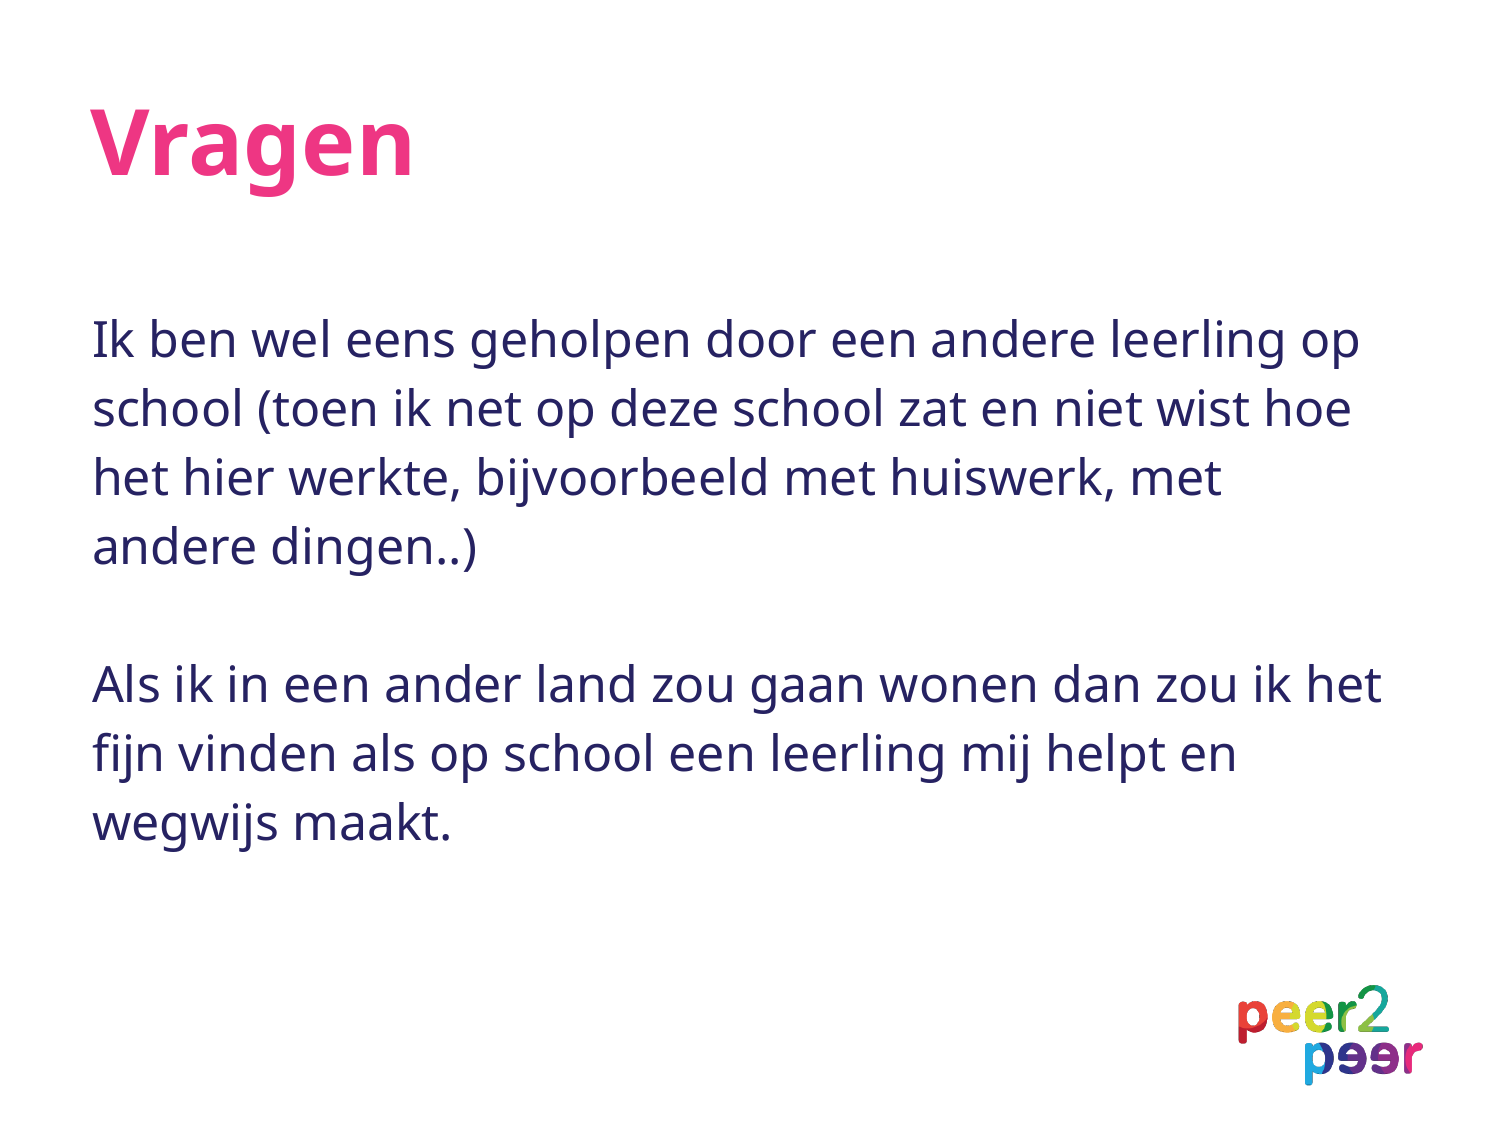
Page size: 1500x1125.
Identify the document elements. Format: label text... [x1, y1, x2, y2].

list Ik ben wel eens geholpen door een andere leerling op school (toen ik net op deze school zat en niet wist hoe het hier werkte, bijvoorbeeld met huiswerk, met andere dingen..) Als ik in een ander land zou gaan wonen dan zou ik het fijn vinden als op school een leerling mij helpt en wegwijs maakt. [75, 290, 1425, 985]
title Vragen [75, 45, 1425, 233]
picture [1230, 977, 1432, 1092]
